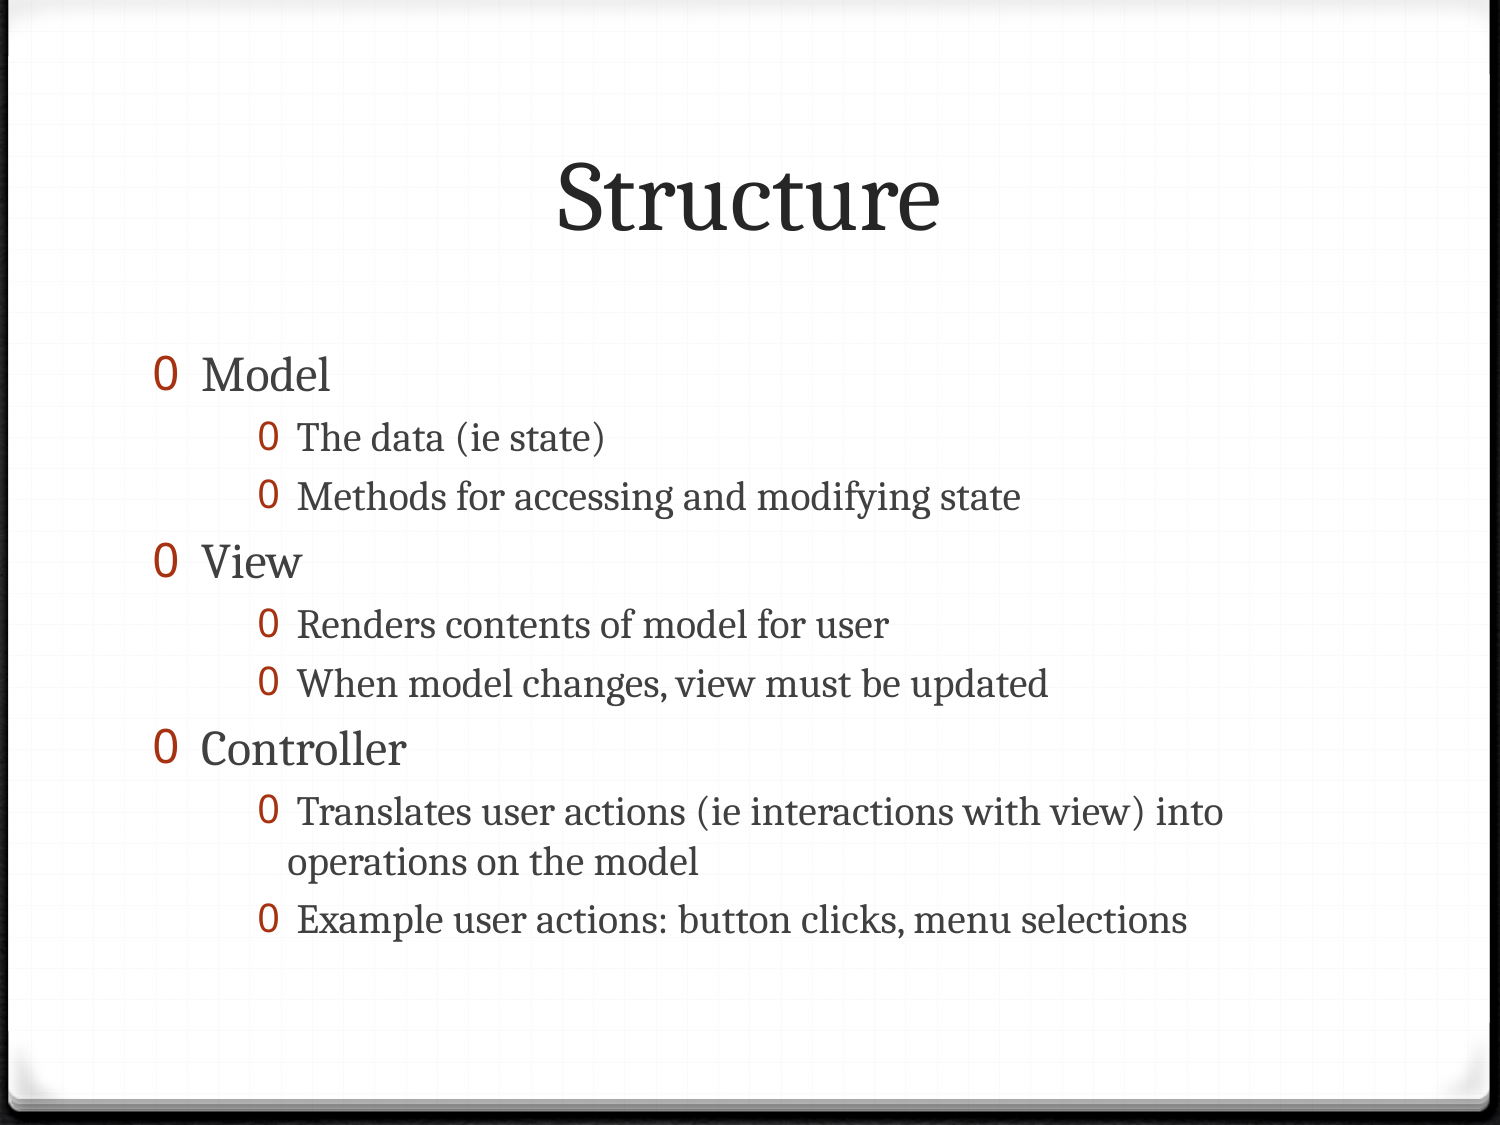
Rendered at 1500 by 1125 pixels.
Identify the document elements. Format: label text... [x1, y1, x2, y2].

title Structure [90, 71, 1410, 309]
picture [0, 0, 1500, 1125]
list Model The data (ie state) Methods for accessing and modifying state View Renders contents of model for user When model changes, view must be updated Controller Translates user actions (ie interactions with view) into operations on the model Example user actions: button clicks, menu selections [137, 334, 1363, 983]
